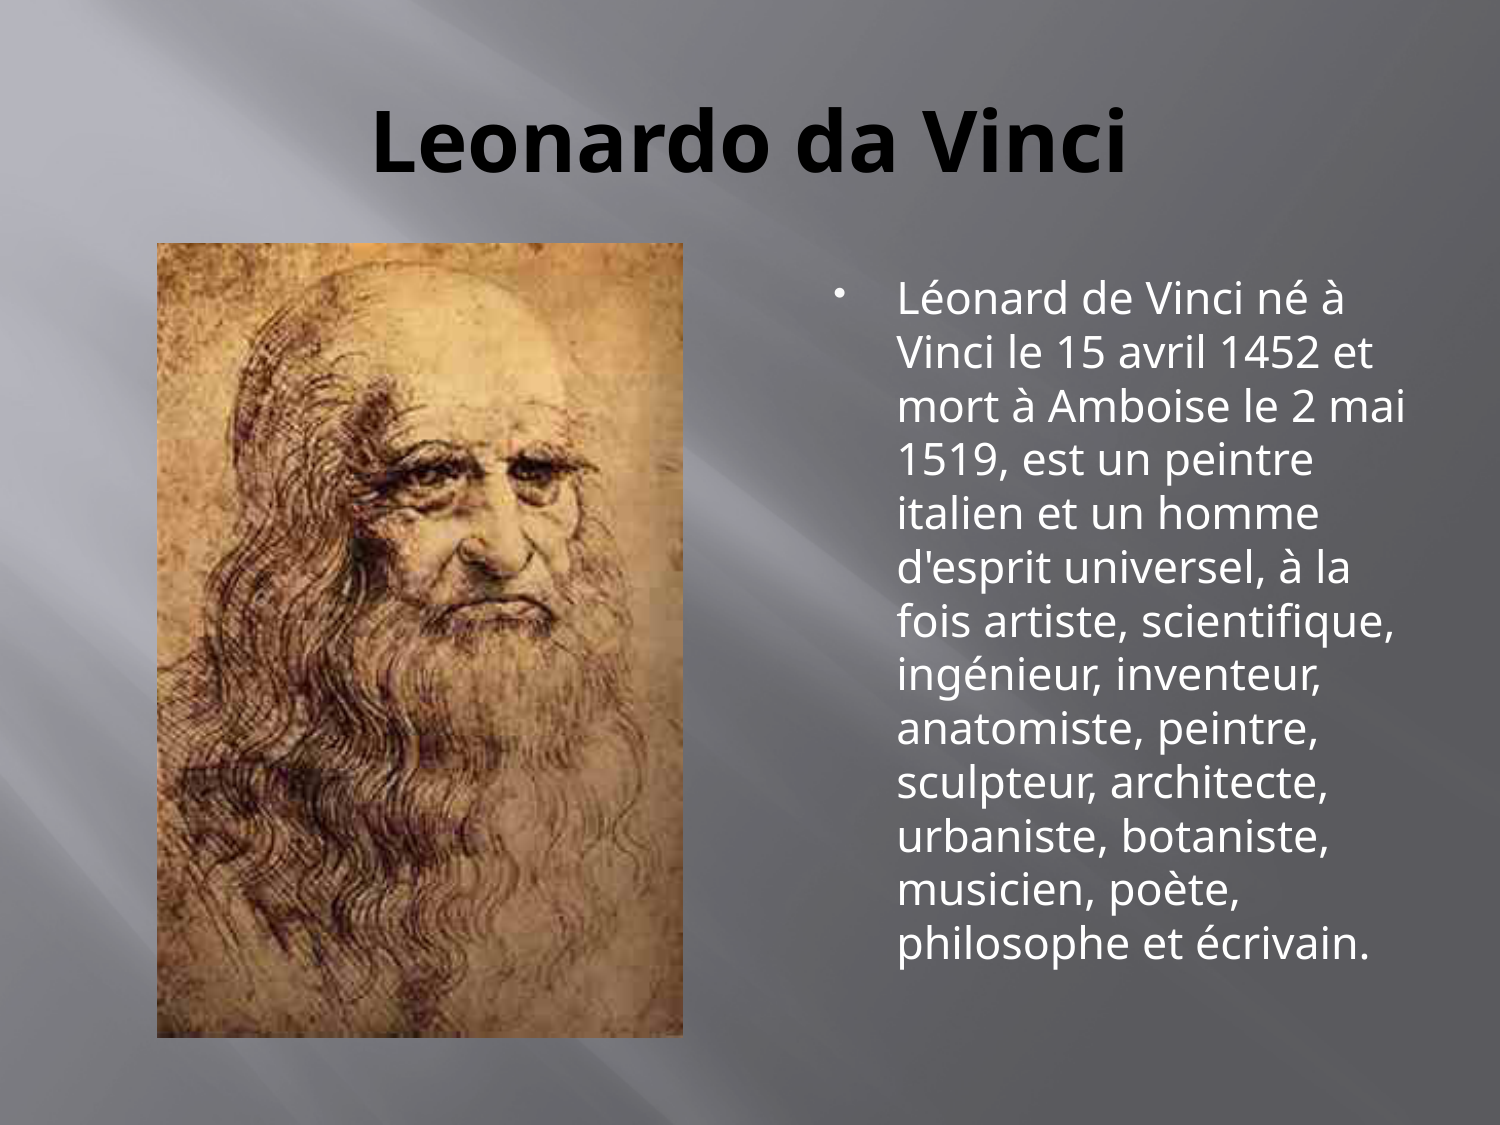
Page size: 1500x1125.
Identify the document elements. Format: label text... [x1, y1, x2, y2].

title Leonardo da Vinci [75, 45, 1425, 233]
picture [157, 243, 684, 1038]
list Léonard de Vinci né à Vinci le 15 avril 1452 et mort à Amboise le 2 mai 1519, est un peintre italien et un homme d'esprit universel, à la fois artiste, scientifique, ingénieur, inventeur, anatomiste, peintre, sculpteur, architecte, urbaniste, botaniste, musicien, poète, philosophe et écrivain. [800, 262, 1425, 1035]
